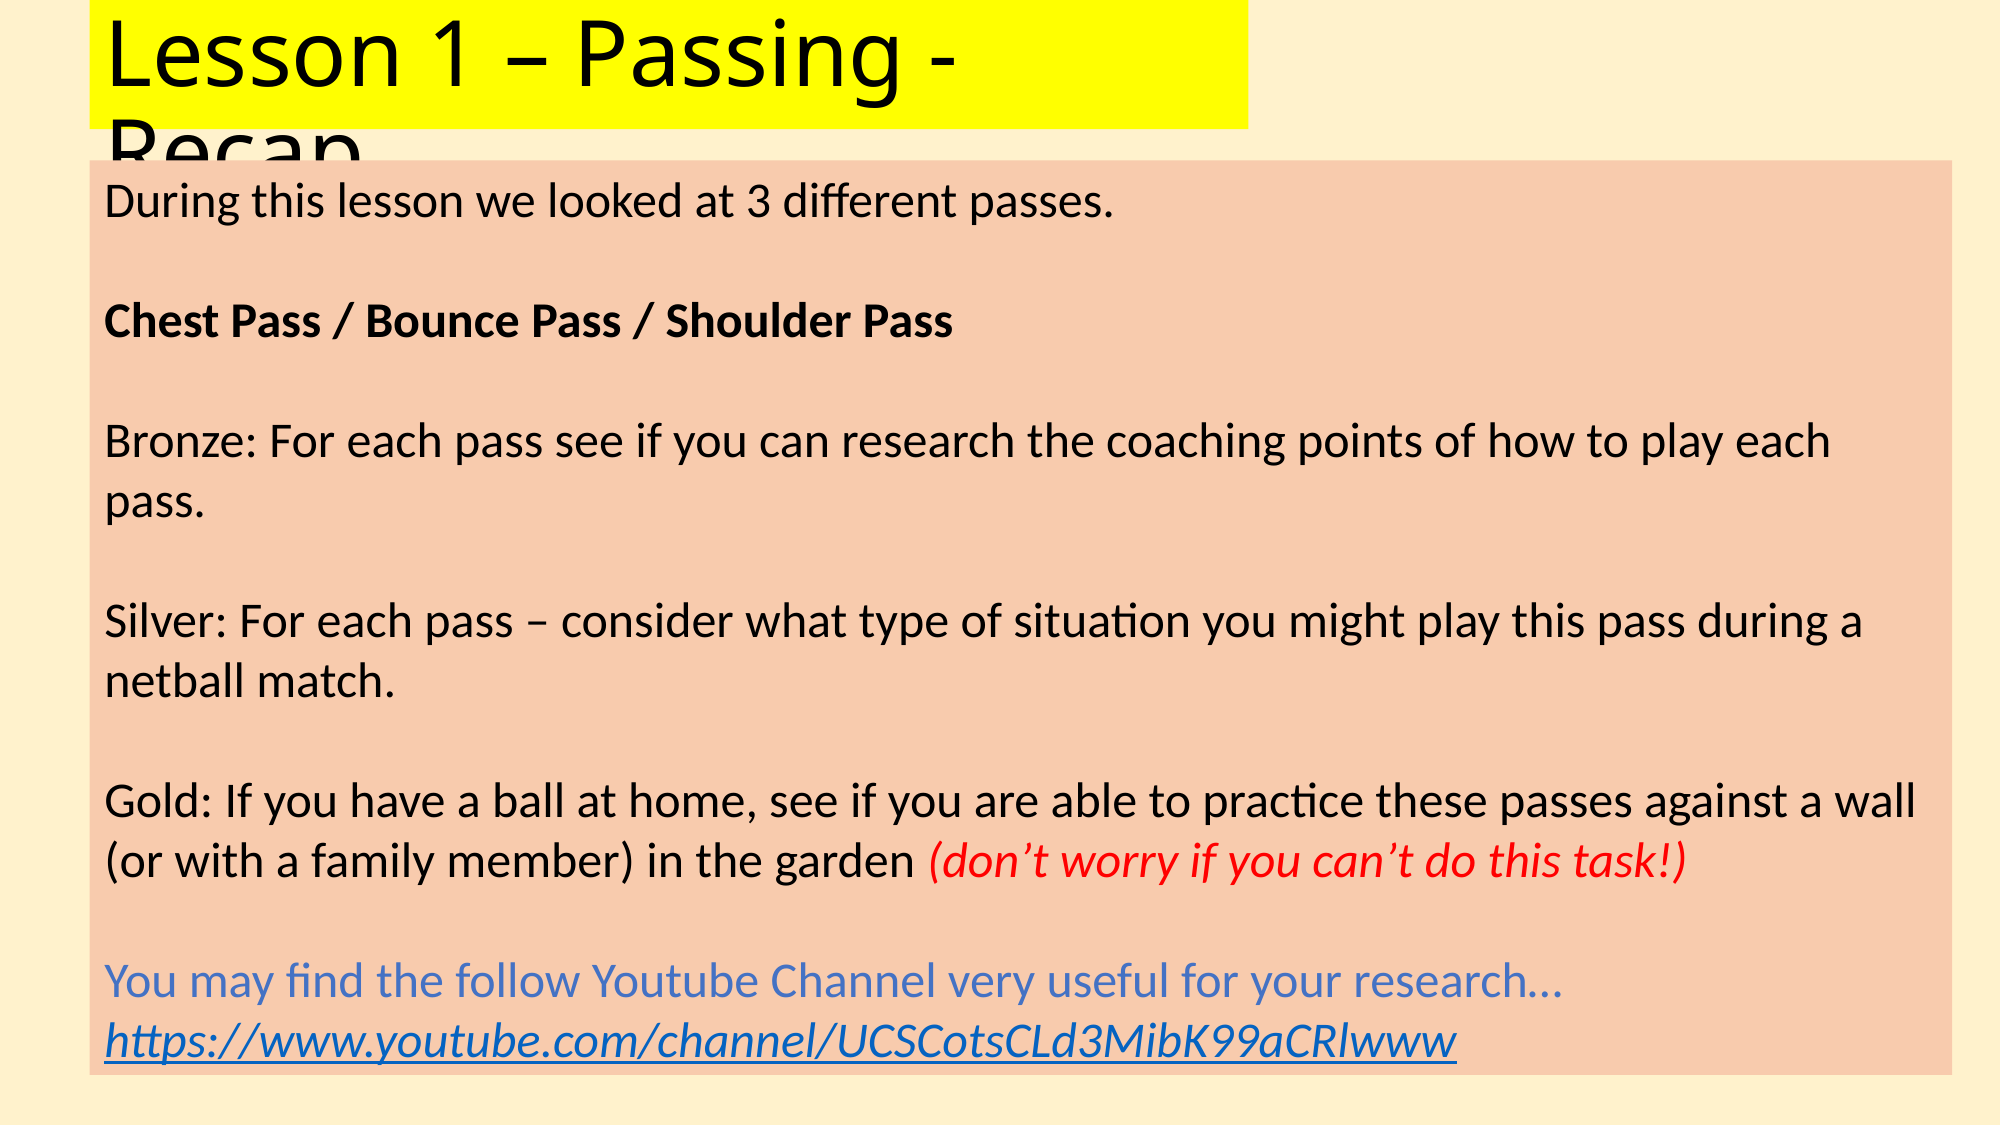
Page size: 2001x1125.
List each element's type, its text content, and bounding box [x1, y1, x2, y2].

text_box During this lesson we looked at 3 different passes. Chest Pass / Bounce Pass / Shoulder Pass Bronze: For each pass see if you can research the coaching points of how to play each pass. Silver: For each pass – consider what type of situation you might play this pass during a netball match. Gold: If you have a ball at home, see if you are able to practice these passes against a wall (or with a family member) in the garden (don’t worry if you can’t do this task!) You may find the follow Youtube Channel very useful for your research… https://www.youtube.com/channel/UCSCotsCLd3MibK99aCRlwww [89, 160, 1953, 1075]
text_box Lesson 1 – Passing - Recap [89, 0, 1249, 130]
